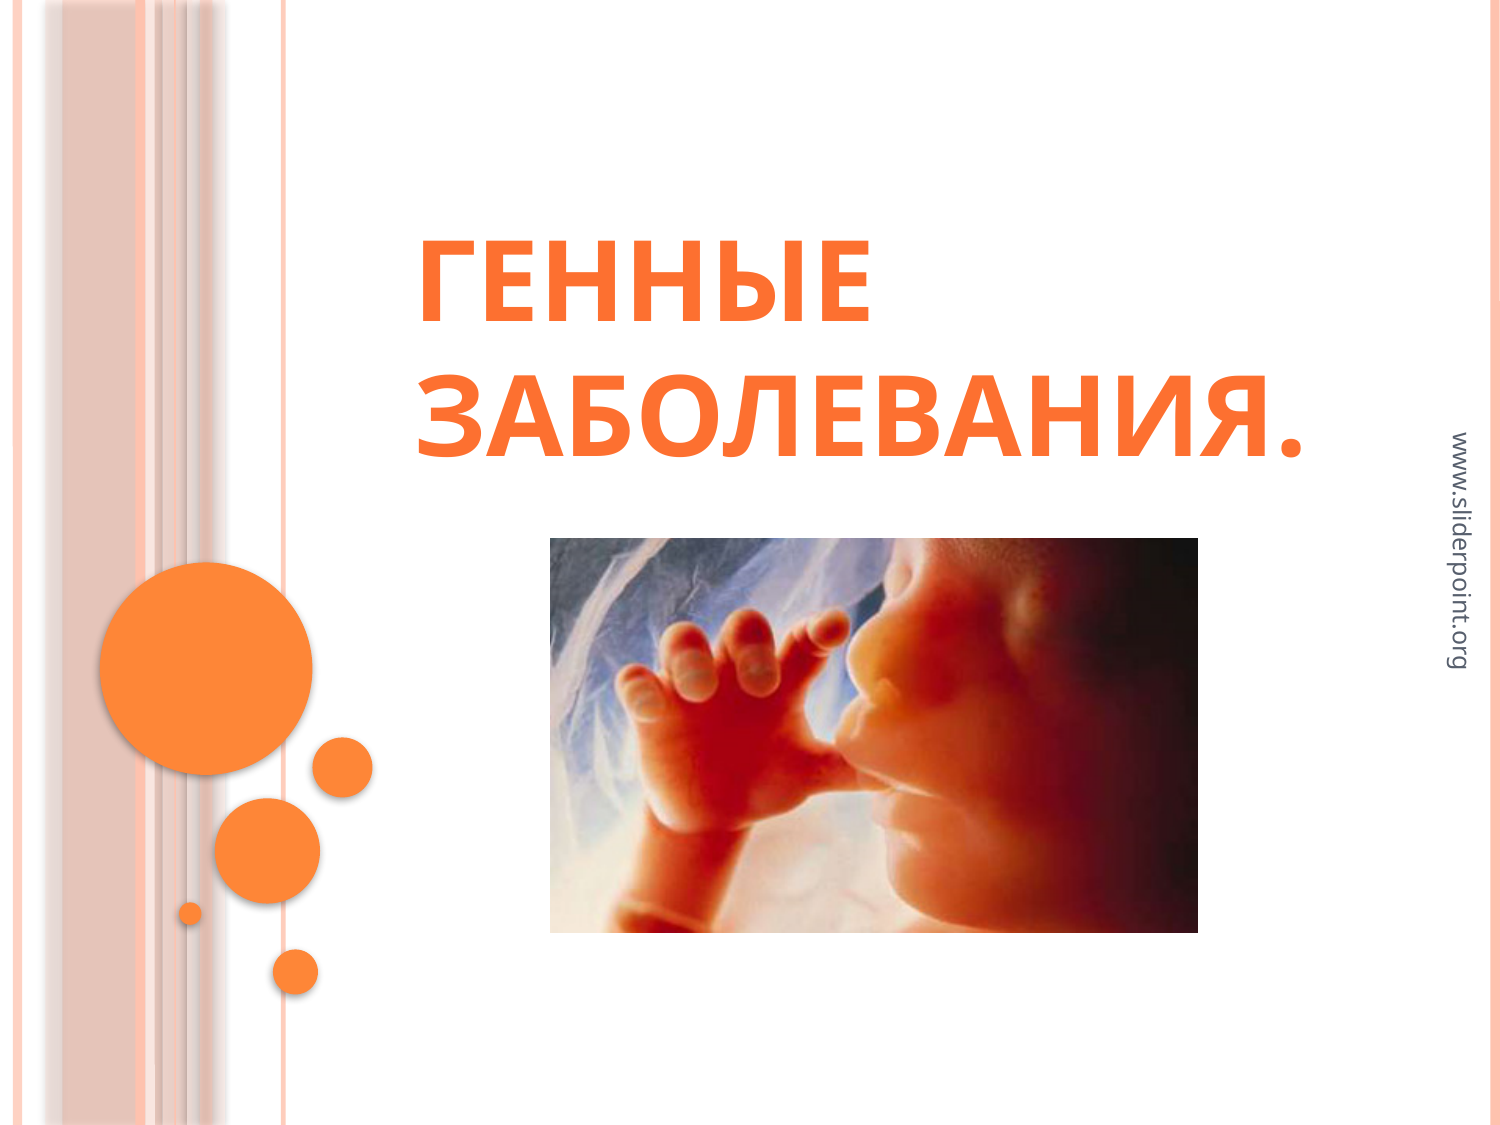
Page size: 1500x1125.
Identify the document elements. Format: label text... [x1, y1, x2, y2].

footer www.sliderpoint.org [1429, 417, 1493, 1018]
title Генные заболевания. [398, 175, 1411, 487]
picture [550, 538, 1199, 934]
